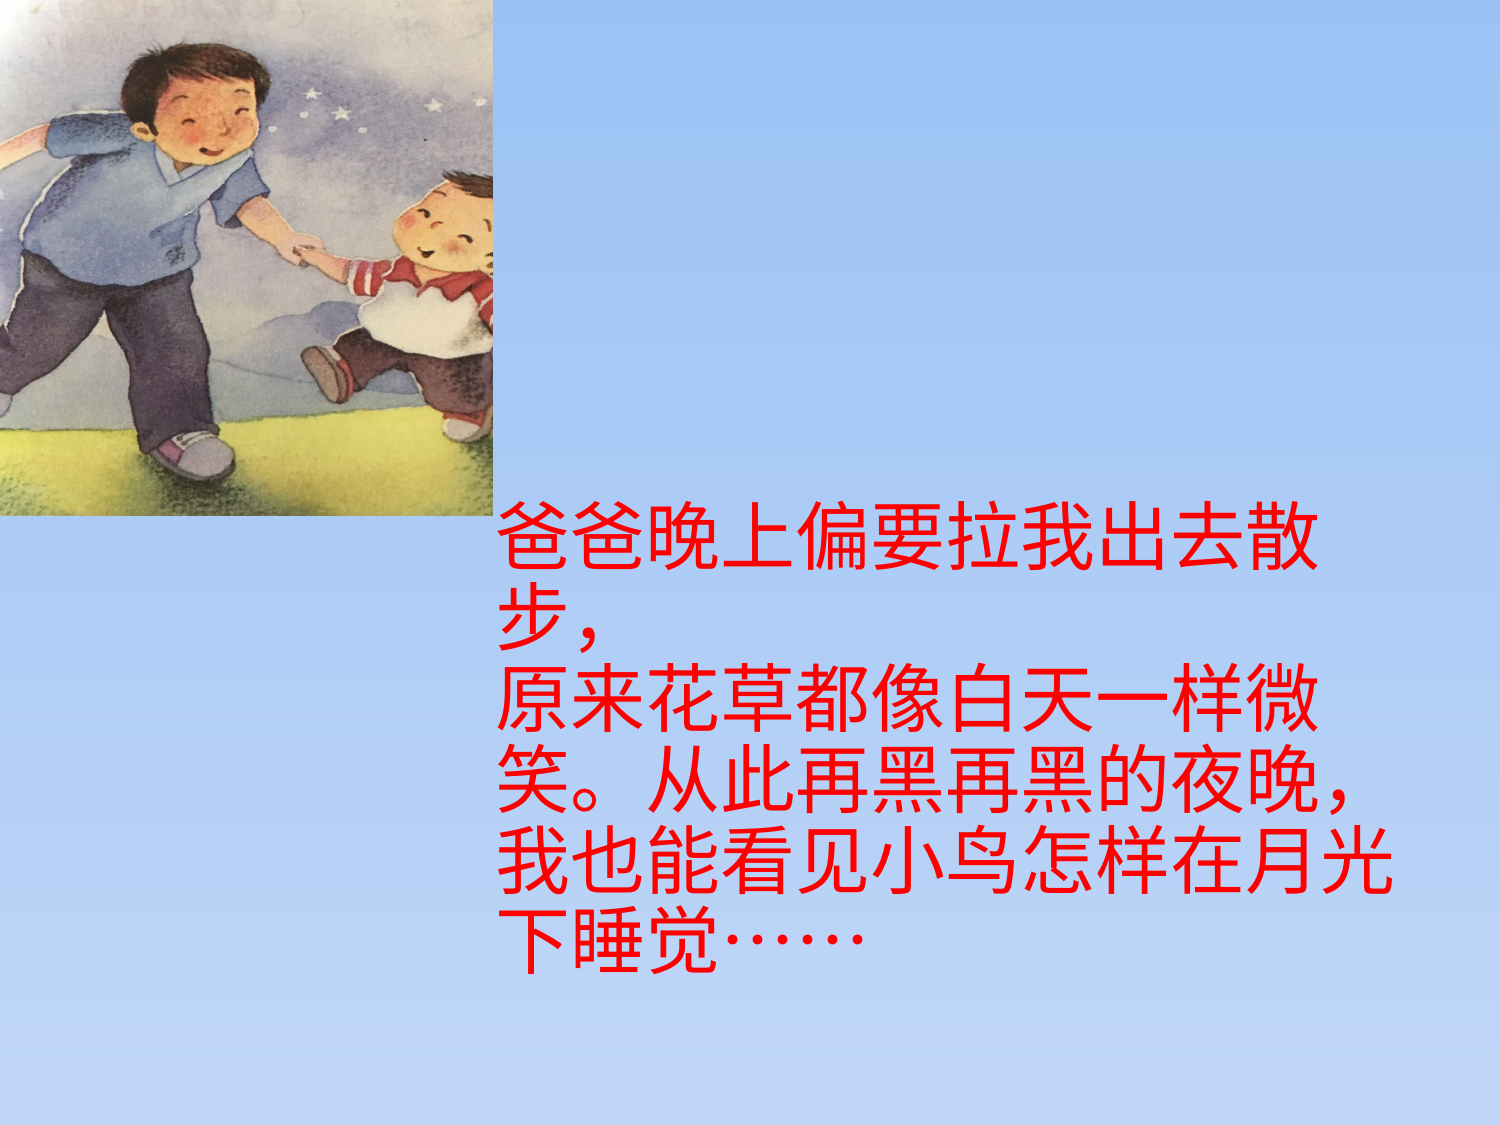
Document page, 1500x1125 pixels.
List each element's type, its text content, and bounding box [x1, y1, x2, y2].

text_box 爸爸晚上偏要拉我出去散步， 原来花草都像白天一样微笑。从此再黑再黑的夜晚， 我也能看见小鸟怎样在月光下睡觉…… [480, 492, 1477, 993]
picture [0, 0, 493, 516]
